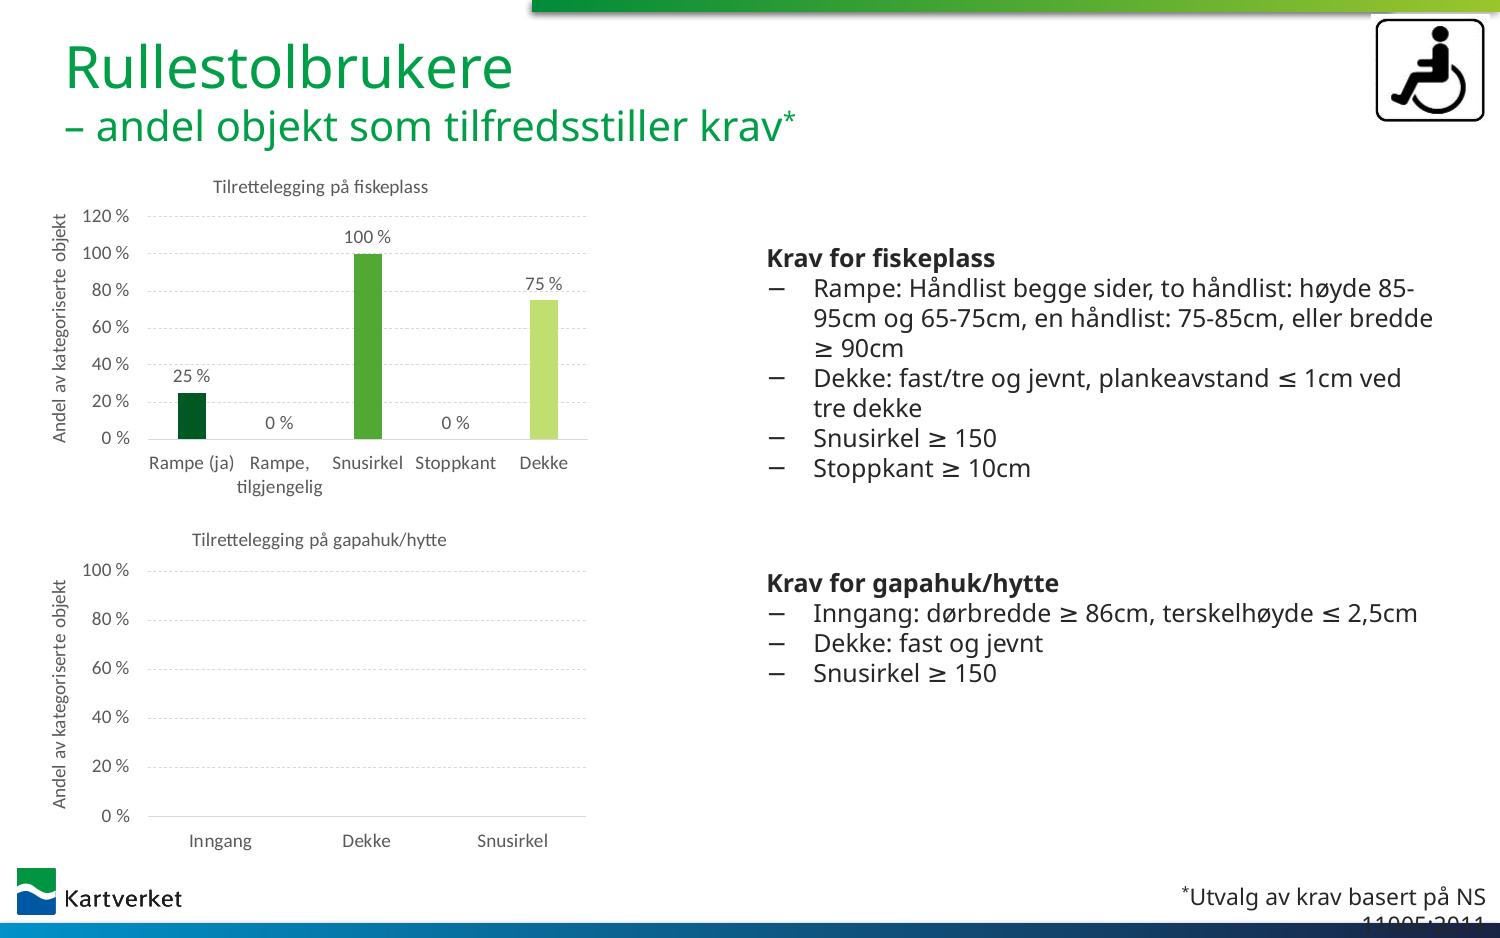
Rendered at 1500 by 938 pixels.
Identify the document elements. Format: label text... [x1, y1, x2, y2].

picture [41, 520, 597, 859]
picture [1371, 13, 1491, 127]
text_box *Utvalg av krav basert på NS 11005:2011 [1068, 873, 1500, 938]
picture [41, 166, 599, 505]
text_box Krav for fiskeplass Rampe: Håndlist begge sider, to håndlist: høyde 85-95cm og 65-75cm, en håndlist: 75-85cm, eller bredde ≥ 90cm Dekke: fast/tre og jevnt, plankeavstand ≤ 1cm ved tre dekke Snusirkel ≥ 150 Stoppkant ≥ 10cm [751, 235, 1452, 490]
text_box Rullestolbrukere – andel objekt som tilfredsstiller krav* [49, 29, 1431, 158]
text_box Krav for gapahuk/hytte Inngang: dørbredde ≥ 86cm, terskelhøyde ≤ 2,5cm Dekke: fast og jevnt Snusirkel ≥ 150 [751, 560, 1452, 695]
